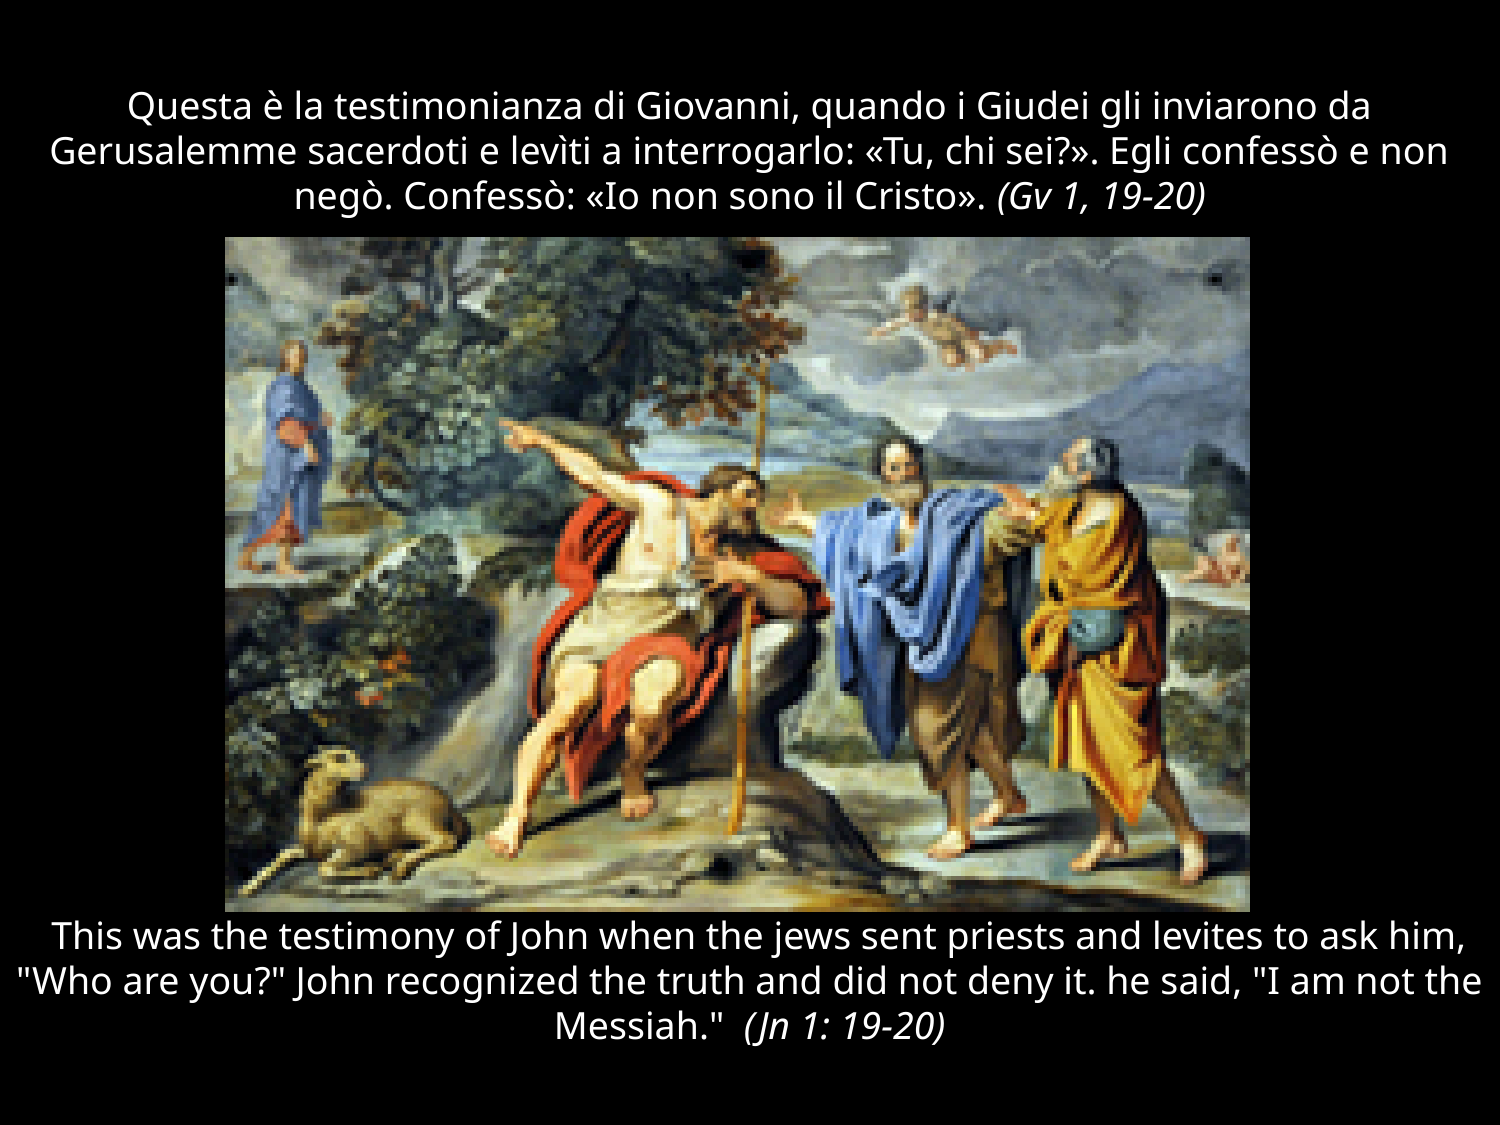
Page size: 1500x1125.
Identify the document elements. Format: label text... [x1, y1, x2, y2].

text_box Questa è la testimonianza di Giovanni, quando i Giudei gli inviarono da Gerusalemme sacerdoti e levìti a interrogarlo: «Tu, chi sei?». Egli confessò e non negò. Confessò: «Io non sono il Cristo». (Gv 1, 19-20) [0, 74, 1500, 225]
picture [224, 237, 1250, 912]
text_box This was the testimony of John when the jews sent priests and levites to ask him, "Who are you?" John recognized the truth and did not deny it. he said, "I am not the Messiah." (Jn 1: 19-20) [0, 904, 1500, 1055]
